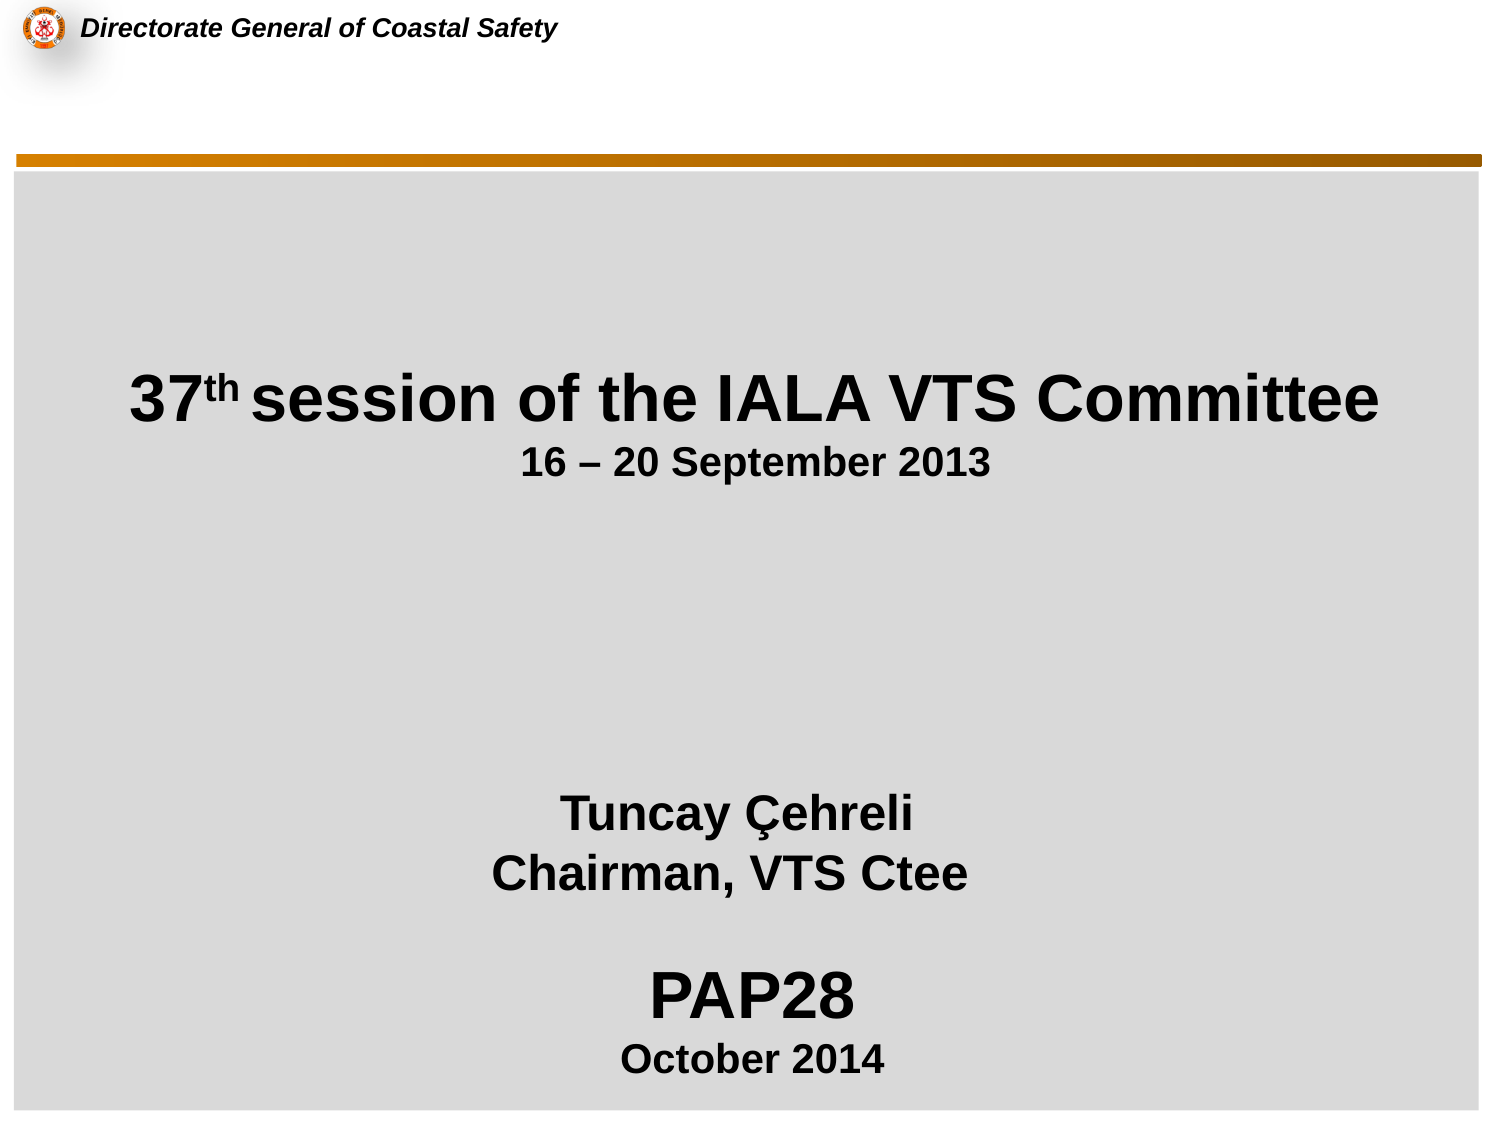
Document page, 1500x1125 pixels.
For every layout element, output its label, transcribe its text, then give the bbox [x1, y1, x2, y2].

picture [23, 6, 65, 49]
text_box Tuncay Çehreli Chairman, VTS Ctee [152, 773, 1336, 909]
text_box PAP28 October 2014 [324, 944, 1181, 1090]
text_box 37th session of the IALA VTS Committee 16 – 20 September 2013 [88, 267, 1424, 492]
